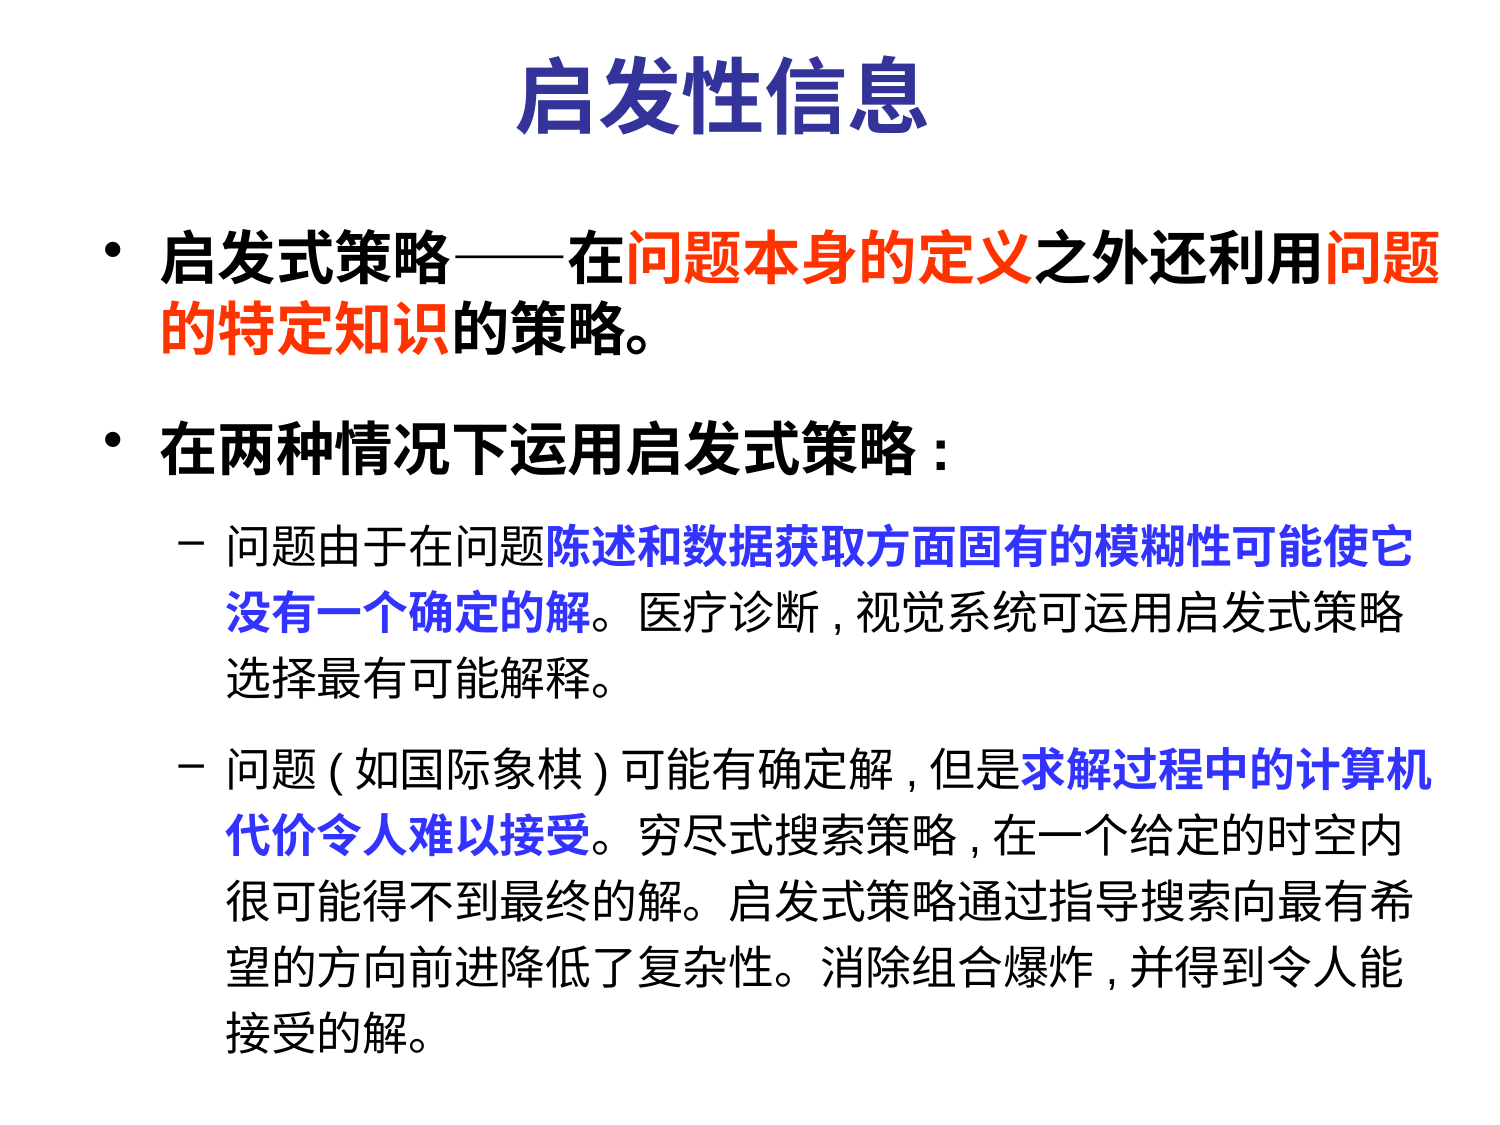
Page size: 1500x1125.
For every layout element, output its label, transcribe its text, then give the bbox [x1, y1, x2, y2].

list 启发式策略——在问题本身的定义之外还利用问题的特定知识的策略。 在两种情况下运用启发式策略: 问题由于在问题陈述和数据获取方面固有的模糊性可能使它没有一个确定的解。医疗诊断,视觉系统可运用启发式策略选择最有可能解释。 问题(如国际象棋)可能有确定解,但是求解过程中的计算机代价令人难以接受。穷尽式搜索策略,在一个给定的时空内很可能得不到最终的解。启发式策略通过指导搜索向最有希望的方向前进降低了复杂性。消除组合爆炸,并得到令人能接受的解。 [88, 214, 1465, 1088]
text_box 启发性信息 [94, 36, 1371, 152]
